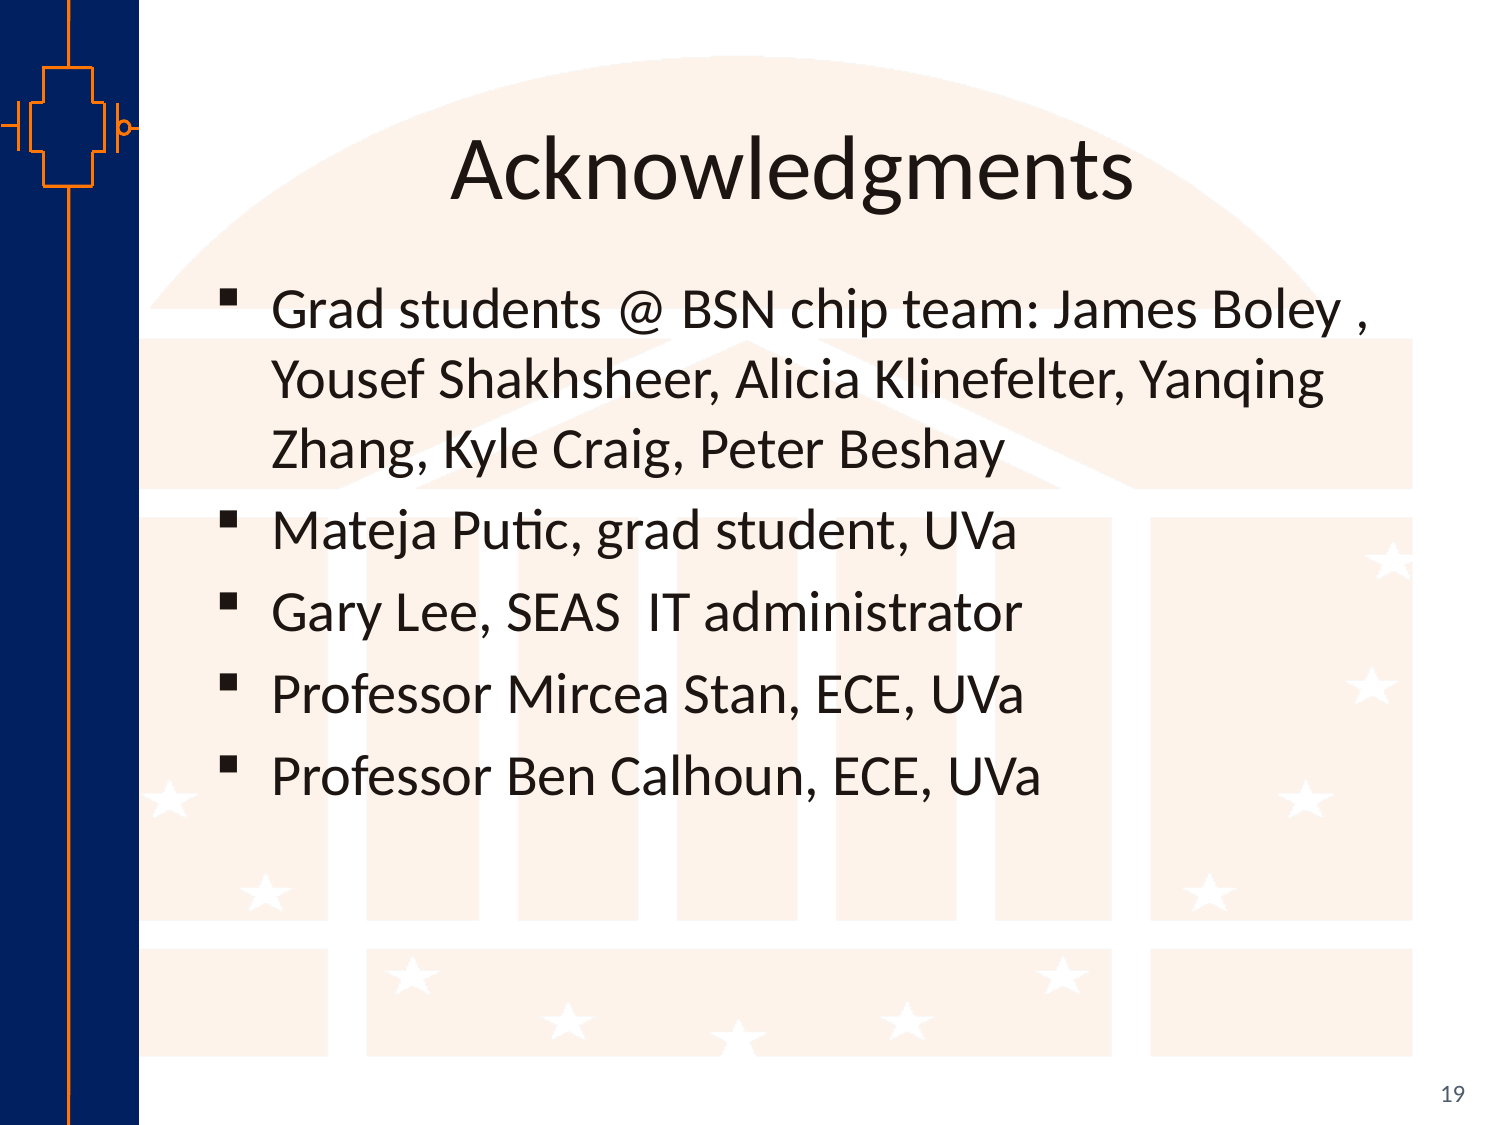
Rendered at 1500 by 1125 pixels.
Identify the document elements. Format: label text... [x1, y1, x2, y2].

title Acknowledgments [200, 37, 1388, 225]
list Grad students @ BSN chip team: James Boley , Yousef Shakhsheer, Alicia Klinefelter, Yanqing Zhang, Kyle Craig, Peter Beshay Mateja Putic, grad student, UVa Gary Lee, SEAS IT administrator Professor Mircea Stan, ECE, UVa Professor Ben Calhoun, ECE, UVa [200, 262, 1425, 988]
slide_number 19 [1425, 1062, 1488, 1123]
